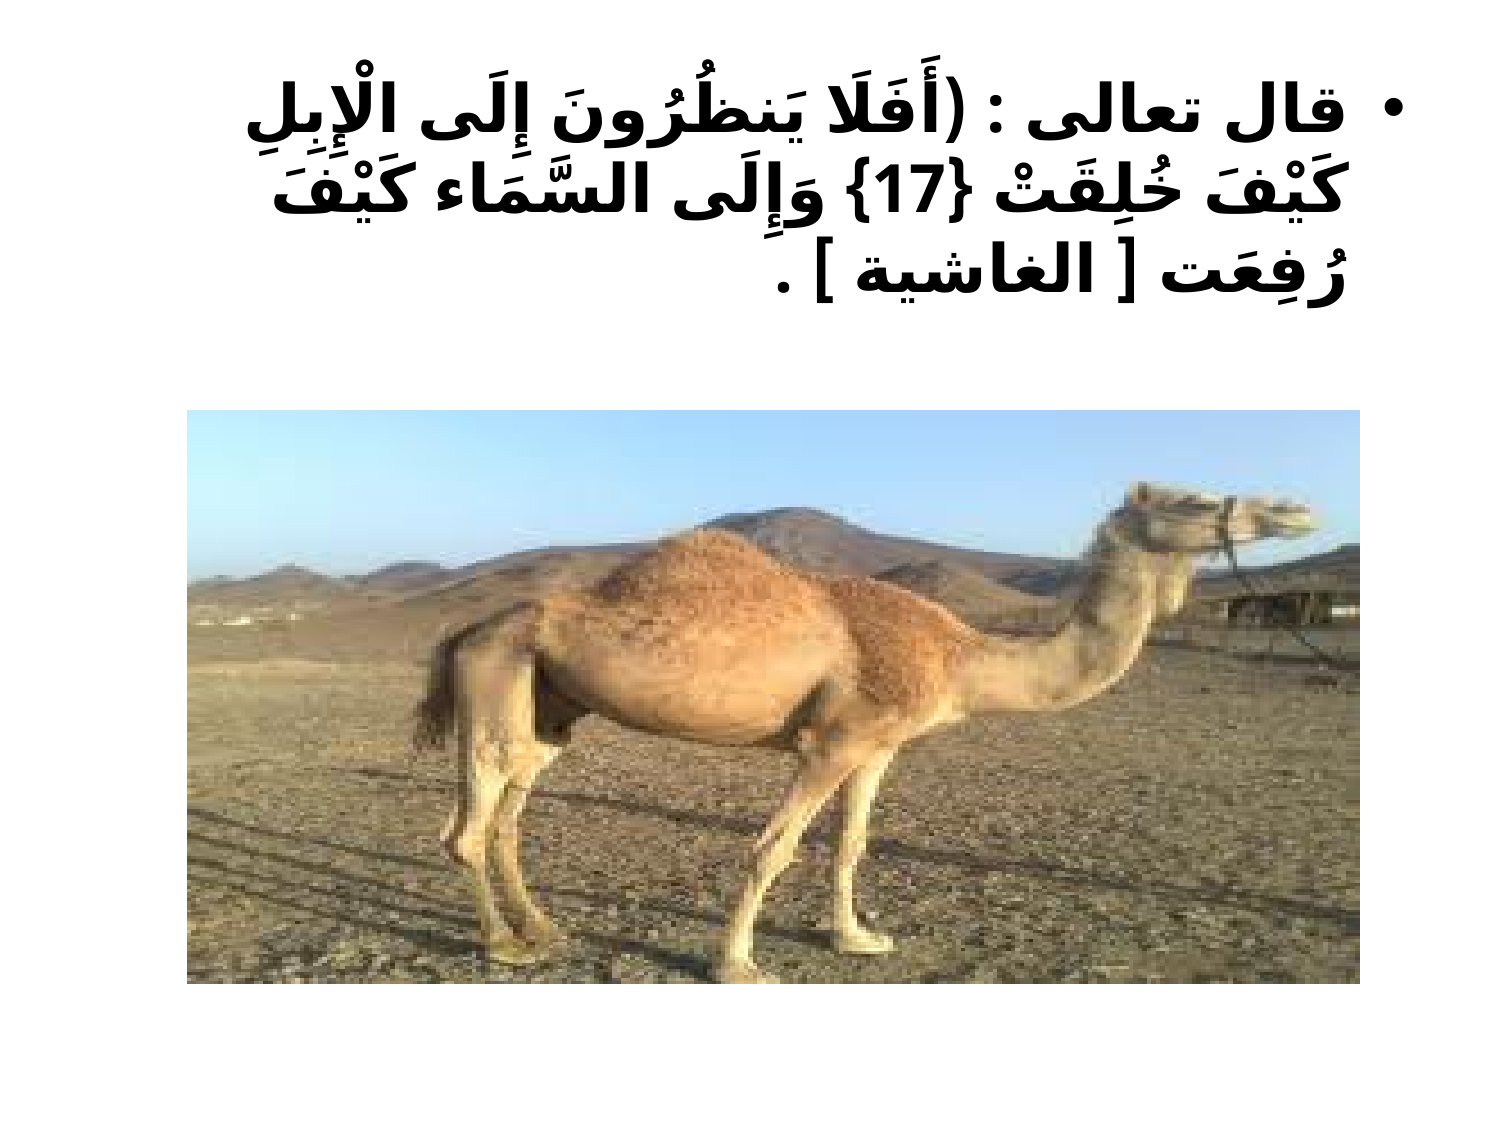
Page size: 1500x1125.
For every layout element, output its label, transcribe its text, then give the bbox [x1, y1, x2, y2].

picture [187, 410, 1360, 985]
list قال تعالى : (أَفَلَا يَنظُرُونَ إِلَى الْإِبِلِ كَيْفَ خُلِقَتْ {17} وَإِلَى السَّمَاء كَيْفَ رُفِعَت [ الغاشية ] . [70, 58, 1421, 434]
